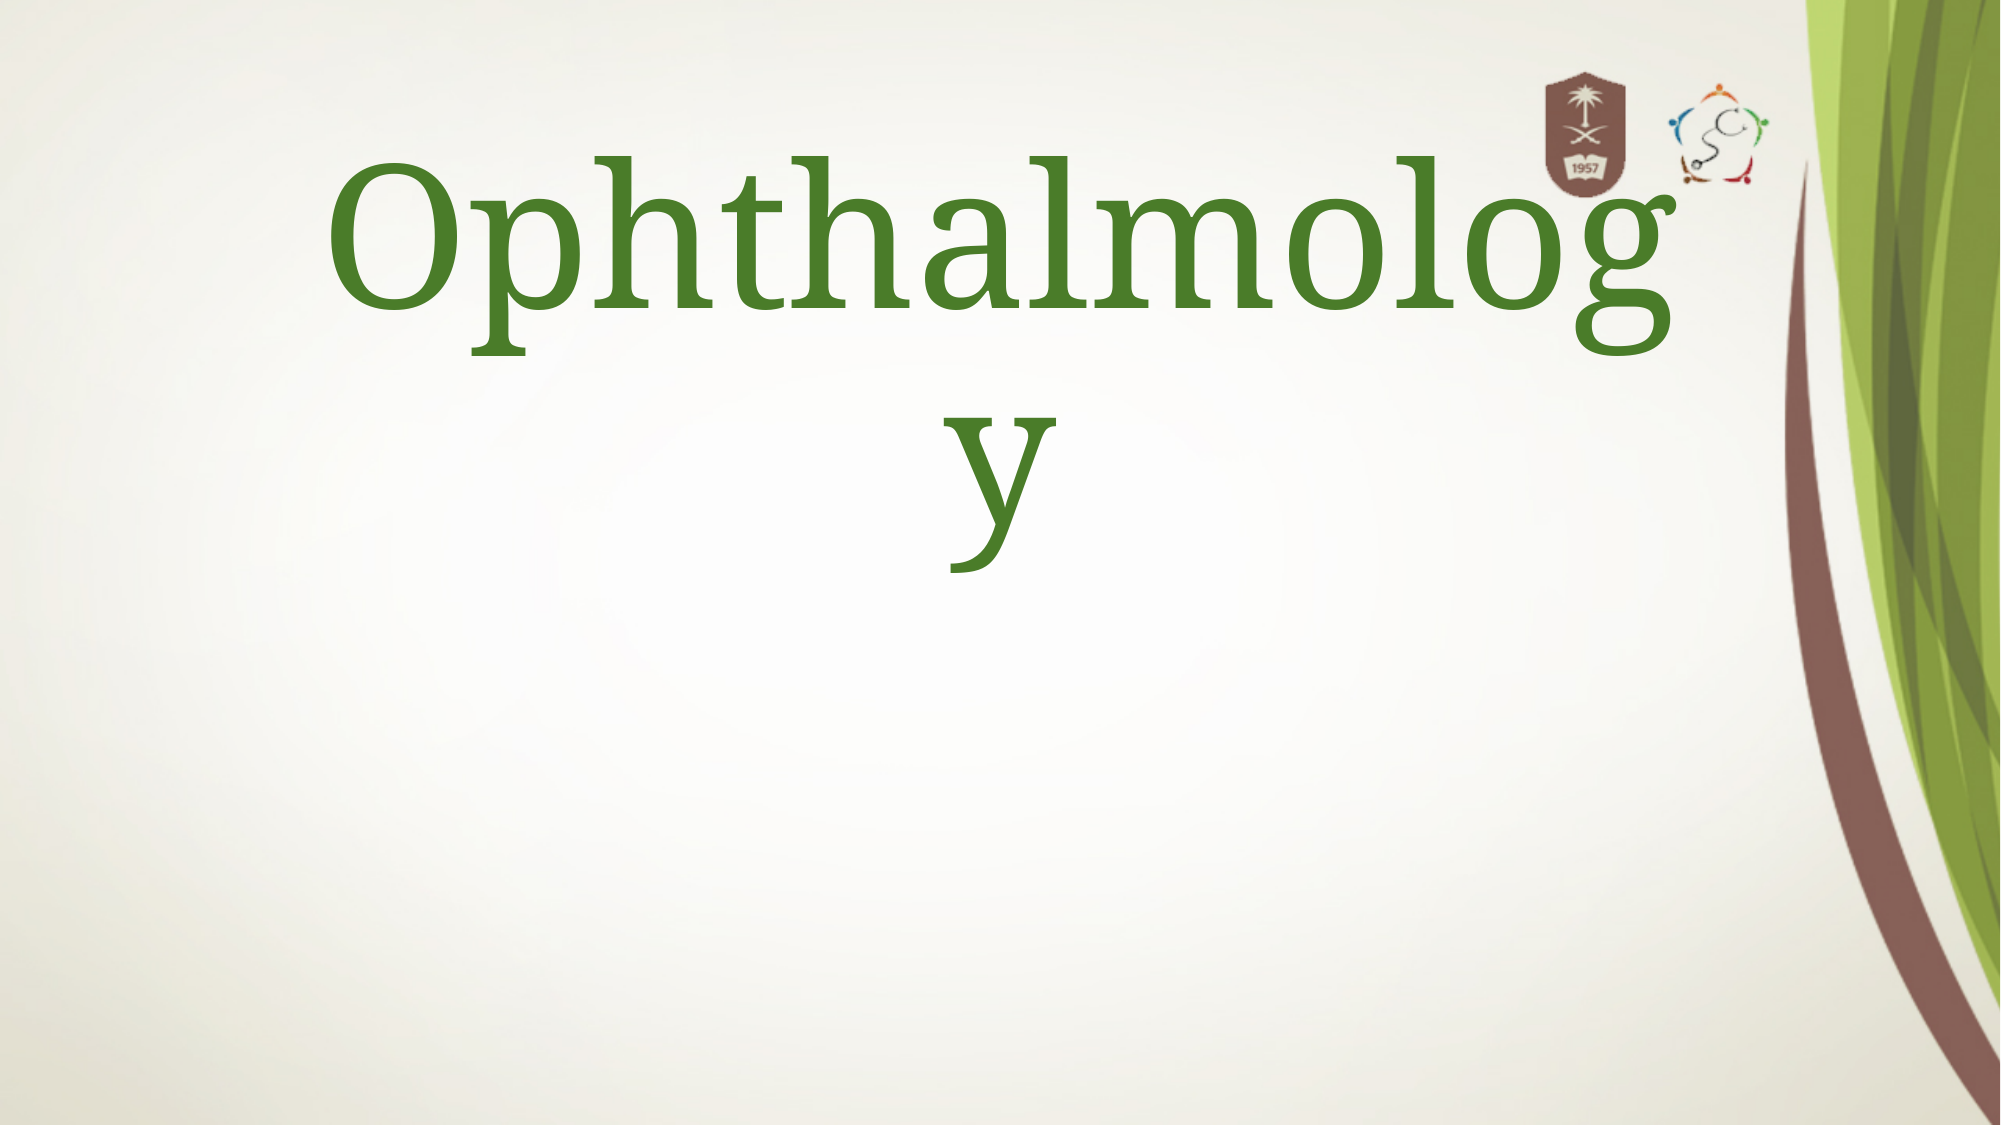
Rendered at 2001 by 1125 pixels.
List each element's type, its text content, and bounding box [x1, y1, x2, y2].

title Ophthalmology [249, 184, 1750, 576]
picture [0, 0, 2001, 1125]
